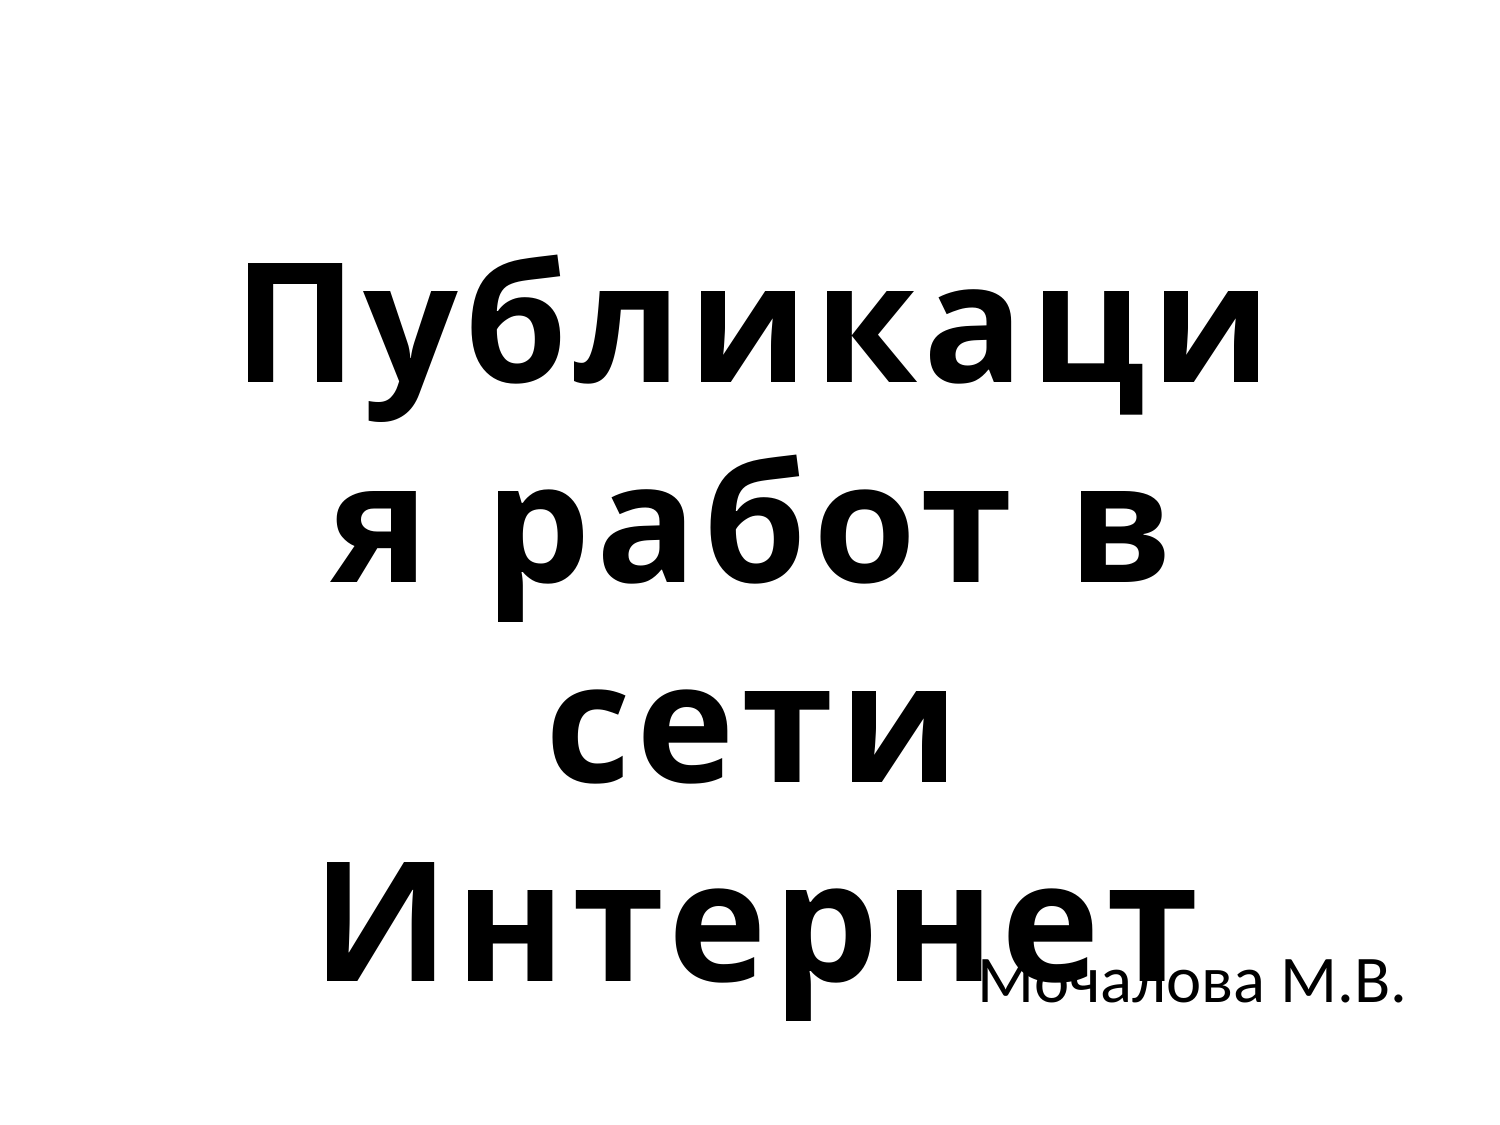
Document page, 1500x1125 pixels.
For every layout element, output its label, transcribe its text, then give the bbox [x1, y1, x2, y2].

text_box Публикация работ в сети Интернет [182, 208, 1329, 1023]
text_box Мочалова М.В. [962, 928, 1471, 1024]
